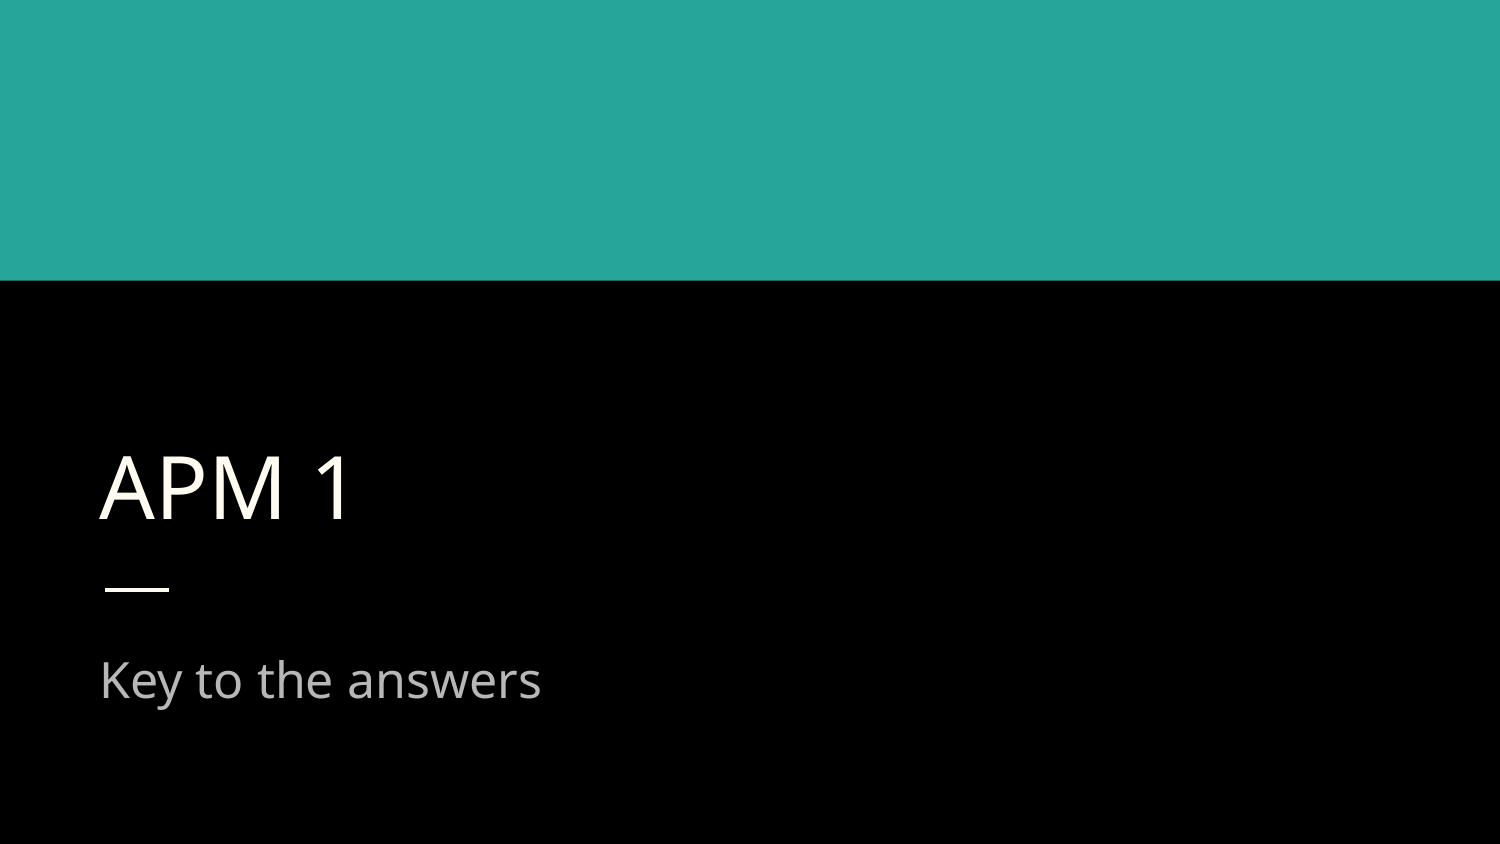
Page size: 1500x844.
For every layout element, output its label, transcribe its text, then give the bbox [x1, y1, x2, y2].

subtitle Key to the answers [84, 630, 1416, 760]
title APM 1 [84, 310, 1416, 561]
